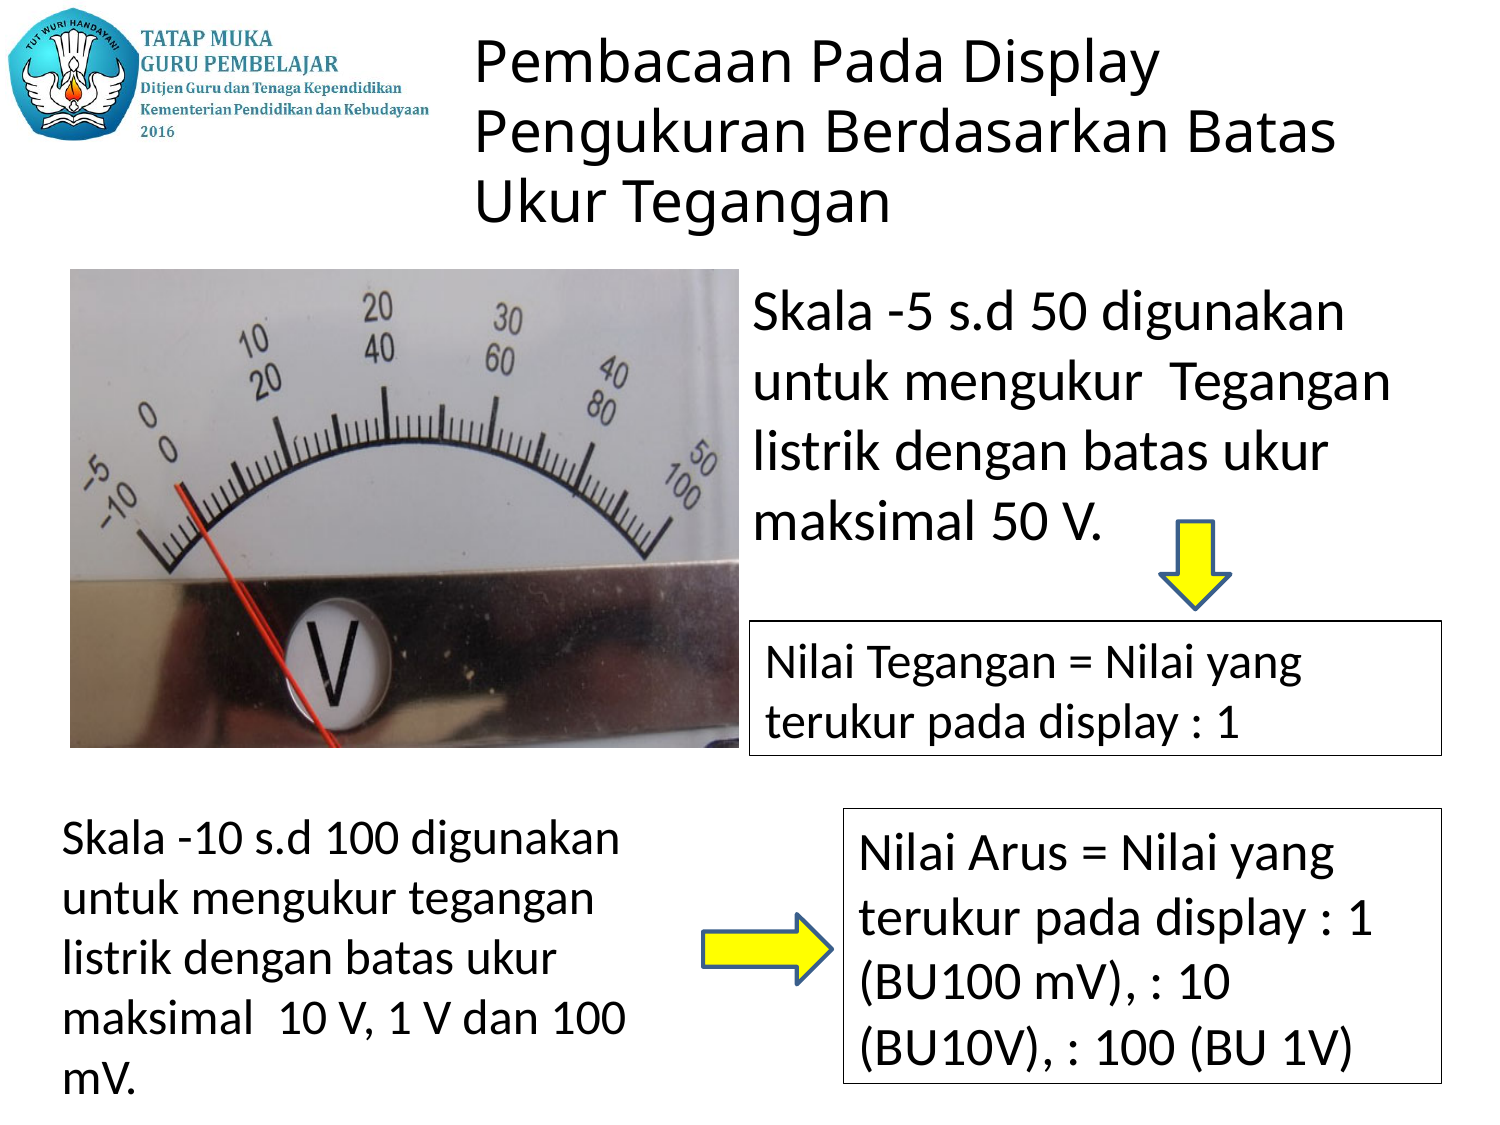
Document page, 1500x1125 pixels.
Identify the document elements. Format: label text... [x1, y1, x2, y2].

text_box Pembacaan Pada Display Pengukuran Berdasarkan Batas Ukur Tegangan [466, 35, 1472, 223]
text_box Nilai Tegangan = Nilai yang terukur pada display : 1 [749, 621, 1442, 756]
text_box Skala -5 s.d 50 digunakan untuk mengukur Tegangan listrik dengan batas ukur maksimal 50 V. [738, 264, 1500, 560]
text_box Skala -10 s.d 100 digunakan untuk mengukur tegangan listrik dengan batas ukur maksimal 10 V, 1 V dan 100 mV. [46, 796, 727, 1112]
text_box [702, 808, 1442, 1087]
picture [70, 269, 739, 749]
text_box [1158, 519, 1233, 612]
picture [5, 0, 441, 149]
